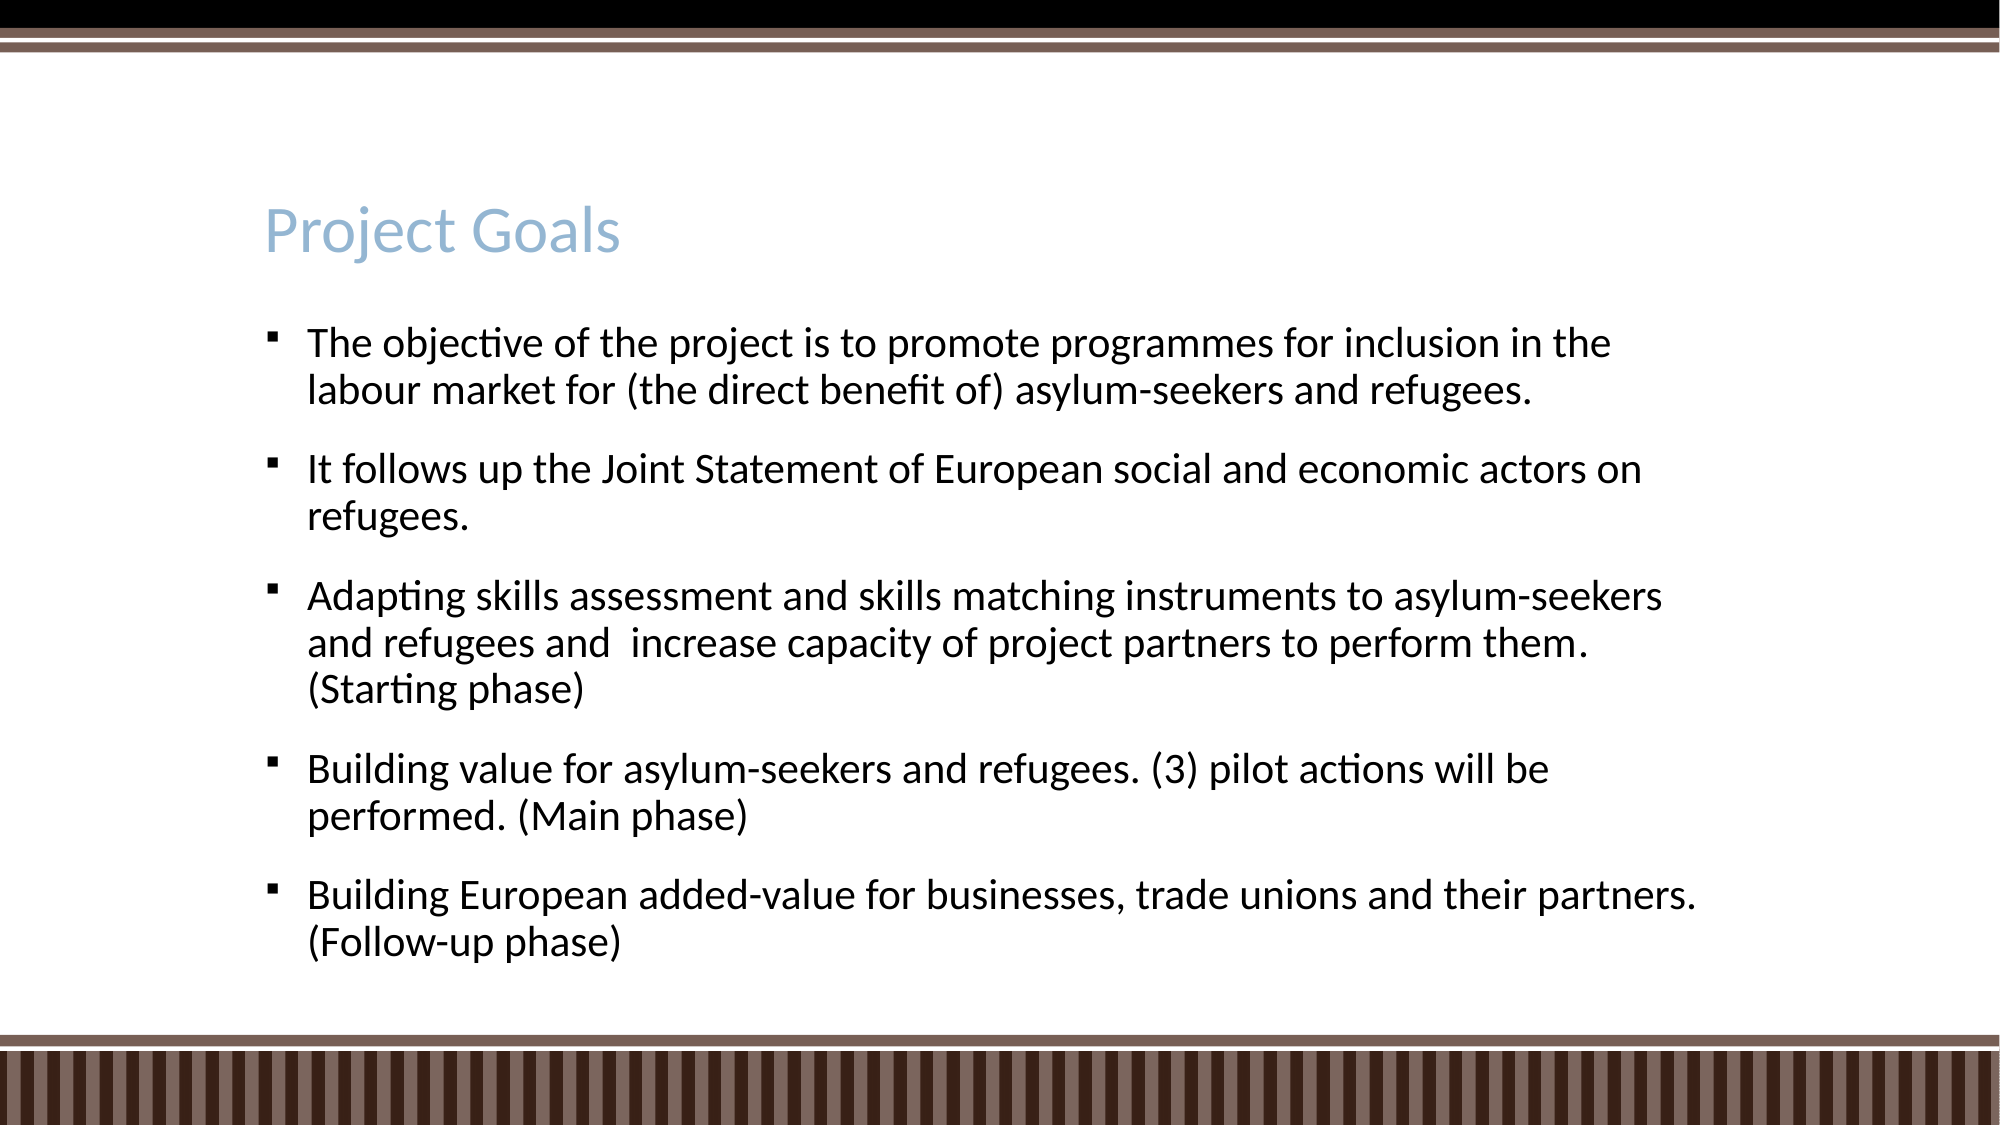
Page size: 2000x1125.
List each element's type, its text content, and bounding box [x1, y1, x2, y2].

list The objective of the project is to promote programmes for inclusion in the labour market for (the direct benefit of) asylum-seekers and refugees. It follows up the Joint Statement of European social and economic actors on refugees. Adapting skills assessment and skills matching instruments to asylum-seekers and refugees and increase capacity of project partners to perform them. (Starting phase) Building value for asylum-seekers and refugees. (3) pilot actions will be performed. (Main phase) Building European added-value for businesses, trade unions and their partners. (Follow-up phase) [249, 312, 1750, 976]
title Project Goals [249, 99, 1750, 275]
